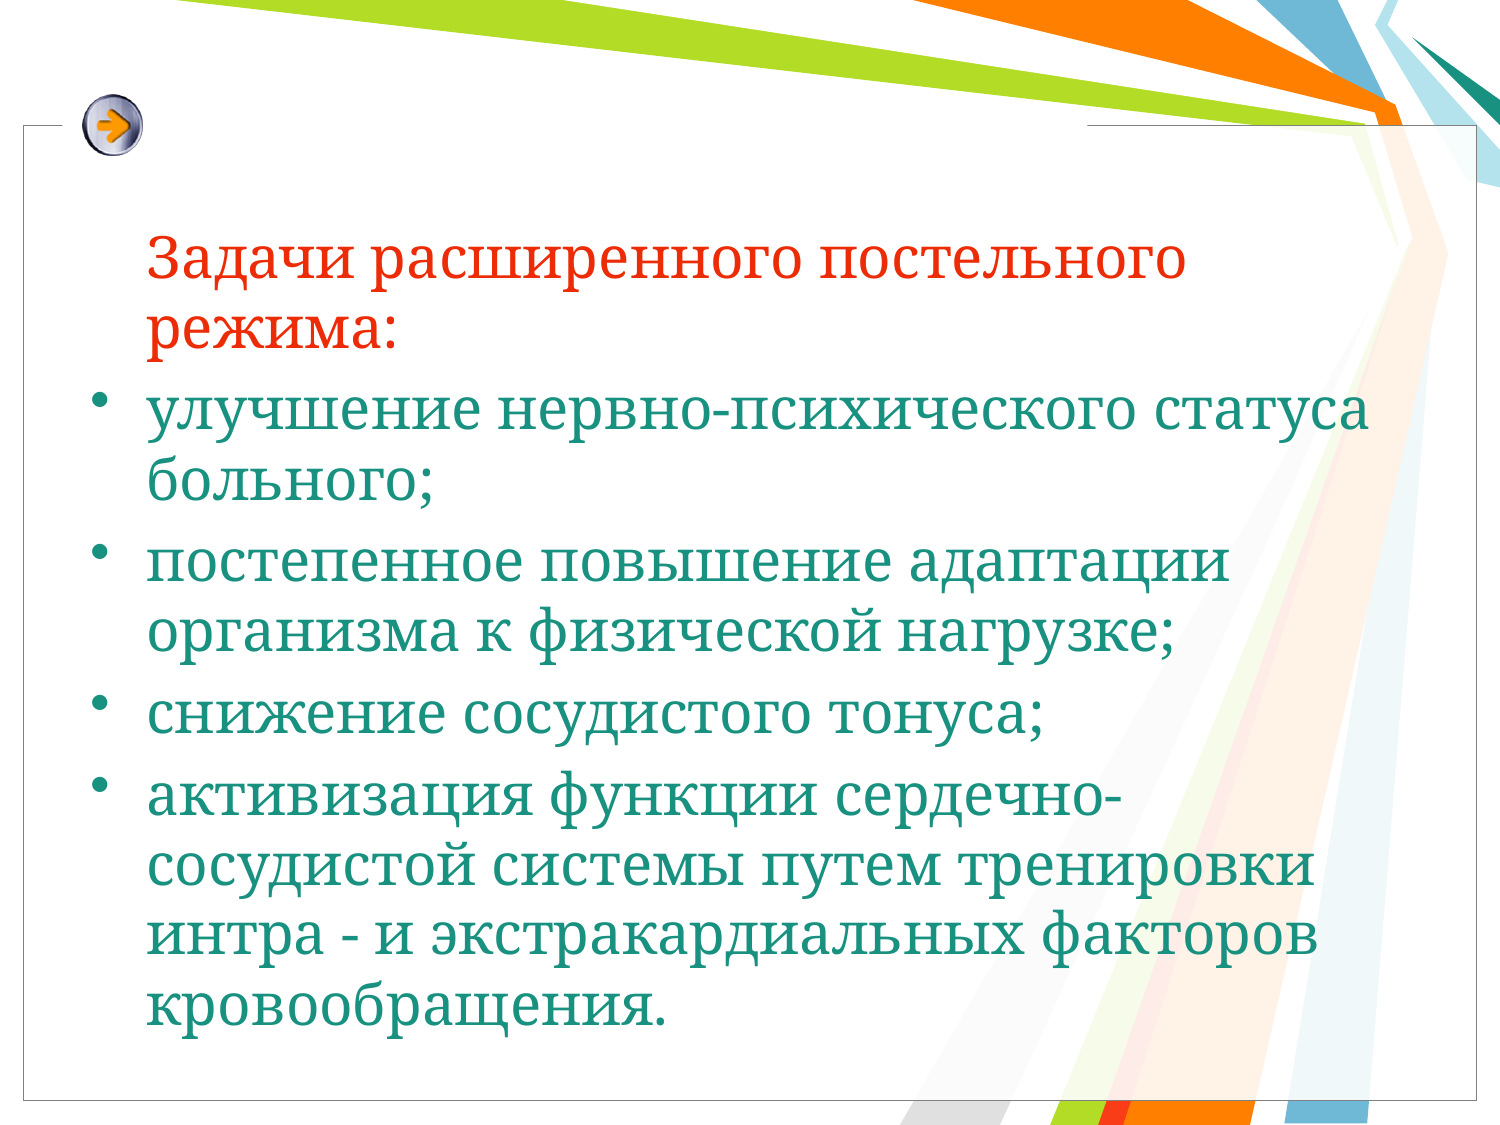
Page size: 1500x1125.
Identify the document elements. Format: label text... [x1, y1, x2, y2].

picture [82, 94, 143, 156]
list Задачи расширенного постельного режима: улучшение нервно-психического статуса больного; постепенное повышение адаптации организма к физической нагрузке; снижение сосудистого тонуса; активизация функции сердечно-сосудистой системы путем тренировки интра - и экстракардиальных факторов кровообращения. [75, 212, 1425, 1005]
